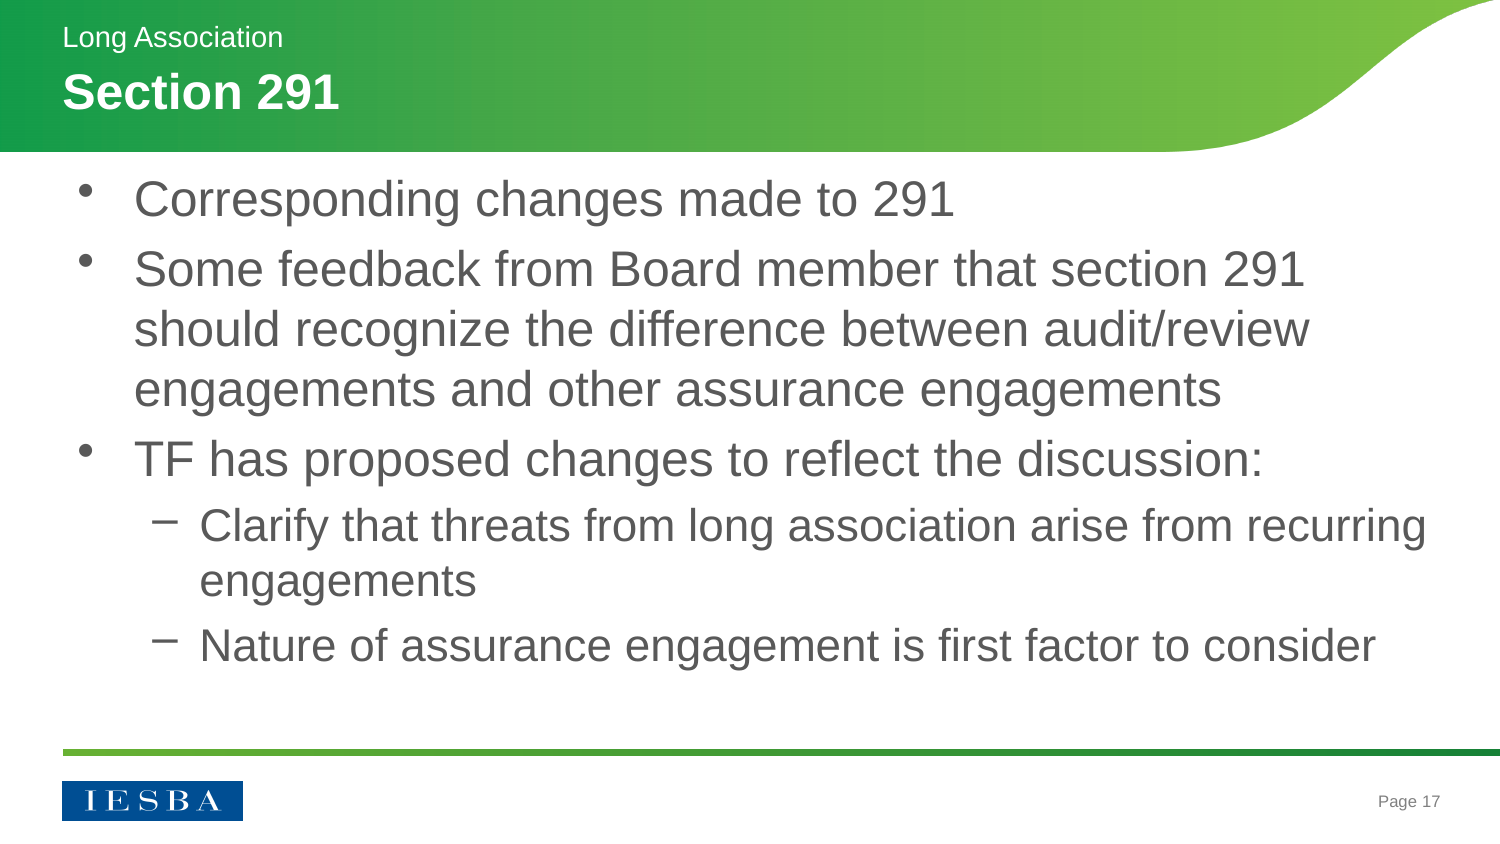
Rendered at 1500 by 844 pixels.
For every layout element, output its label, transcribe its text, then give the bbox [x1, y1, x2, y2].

picture [0, 0, 1497, 152]
picture [62, 781, 243, 821]
subtitle Long Association [62, 18, 500, 47]
title Section 291 [62, 56, 1300, 122]
list Corresponding changes made to 291 Some feedback from Board member that section 291 should recognize the difference between audit/review engagements and other assurance engagements TF has proposed changes to reflect the discussion: Clarify that threats from long association arise from recurring engagements Nature of assurance engagement is first factor to consider [62, 159, 1450, 747]
